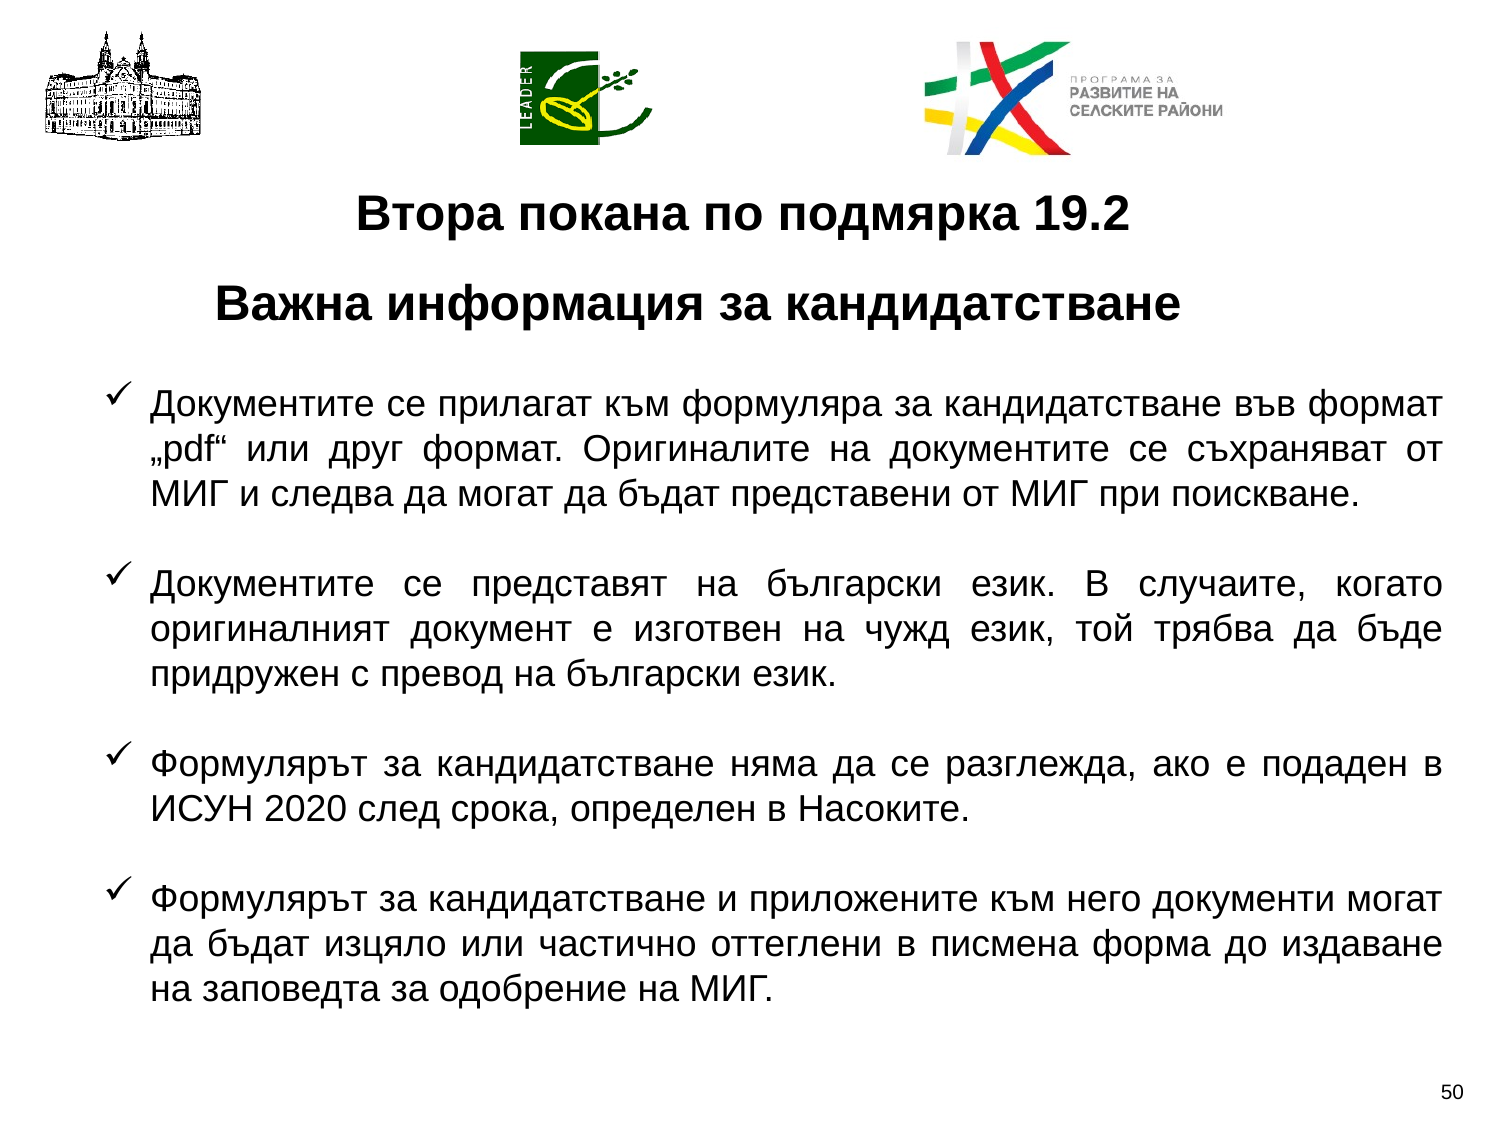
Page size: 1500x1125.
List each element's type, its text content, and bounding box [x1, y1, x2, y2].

picture [520, 50, 656, 145]
picture [909, 27, 1235, 167]
text_box Документите се прилагат към формуляра за кандидатстване във формат „рdf“ или друг формат. Оригиналите на документите се съхраняват от МИГ и следва да могат да бъдат представени от МИГ при поискване. Документите се представят на български език. В случаите, когато оригиналният документ е изготвен на чужд език, той трябва да бъде придружен с превод на български език. Формулярът за кандидатстване няма да се разглежда, ако е подаден в ИСУН 2020 след срока, определен в Насоките. Формулярът за кандидатстване и приложените към него документи могат да бъдат изцяло или частично оттеглени в писмена форма до издаване на заповедта за одобрение на МИГ. [88, 371, 1459, 1017]
slide_number 50 [1418, 1051, 1479, 1112]
text_box Втора покана по подмярка 19.2 [41, 172, 1459, 248]
text_box Важна информация за кандидатстване [199, 263, 1197, 339]
picture [40, 27, 207, 144]
